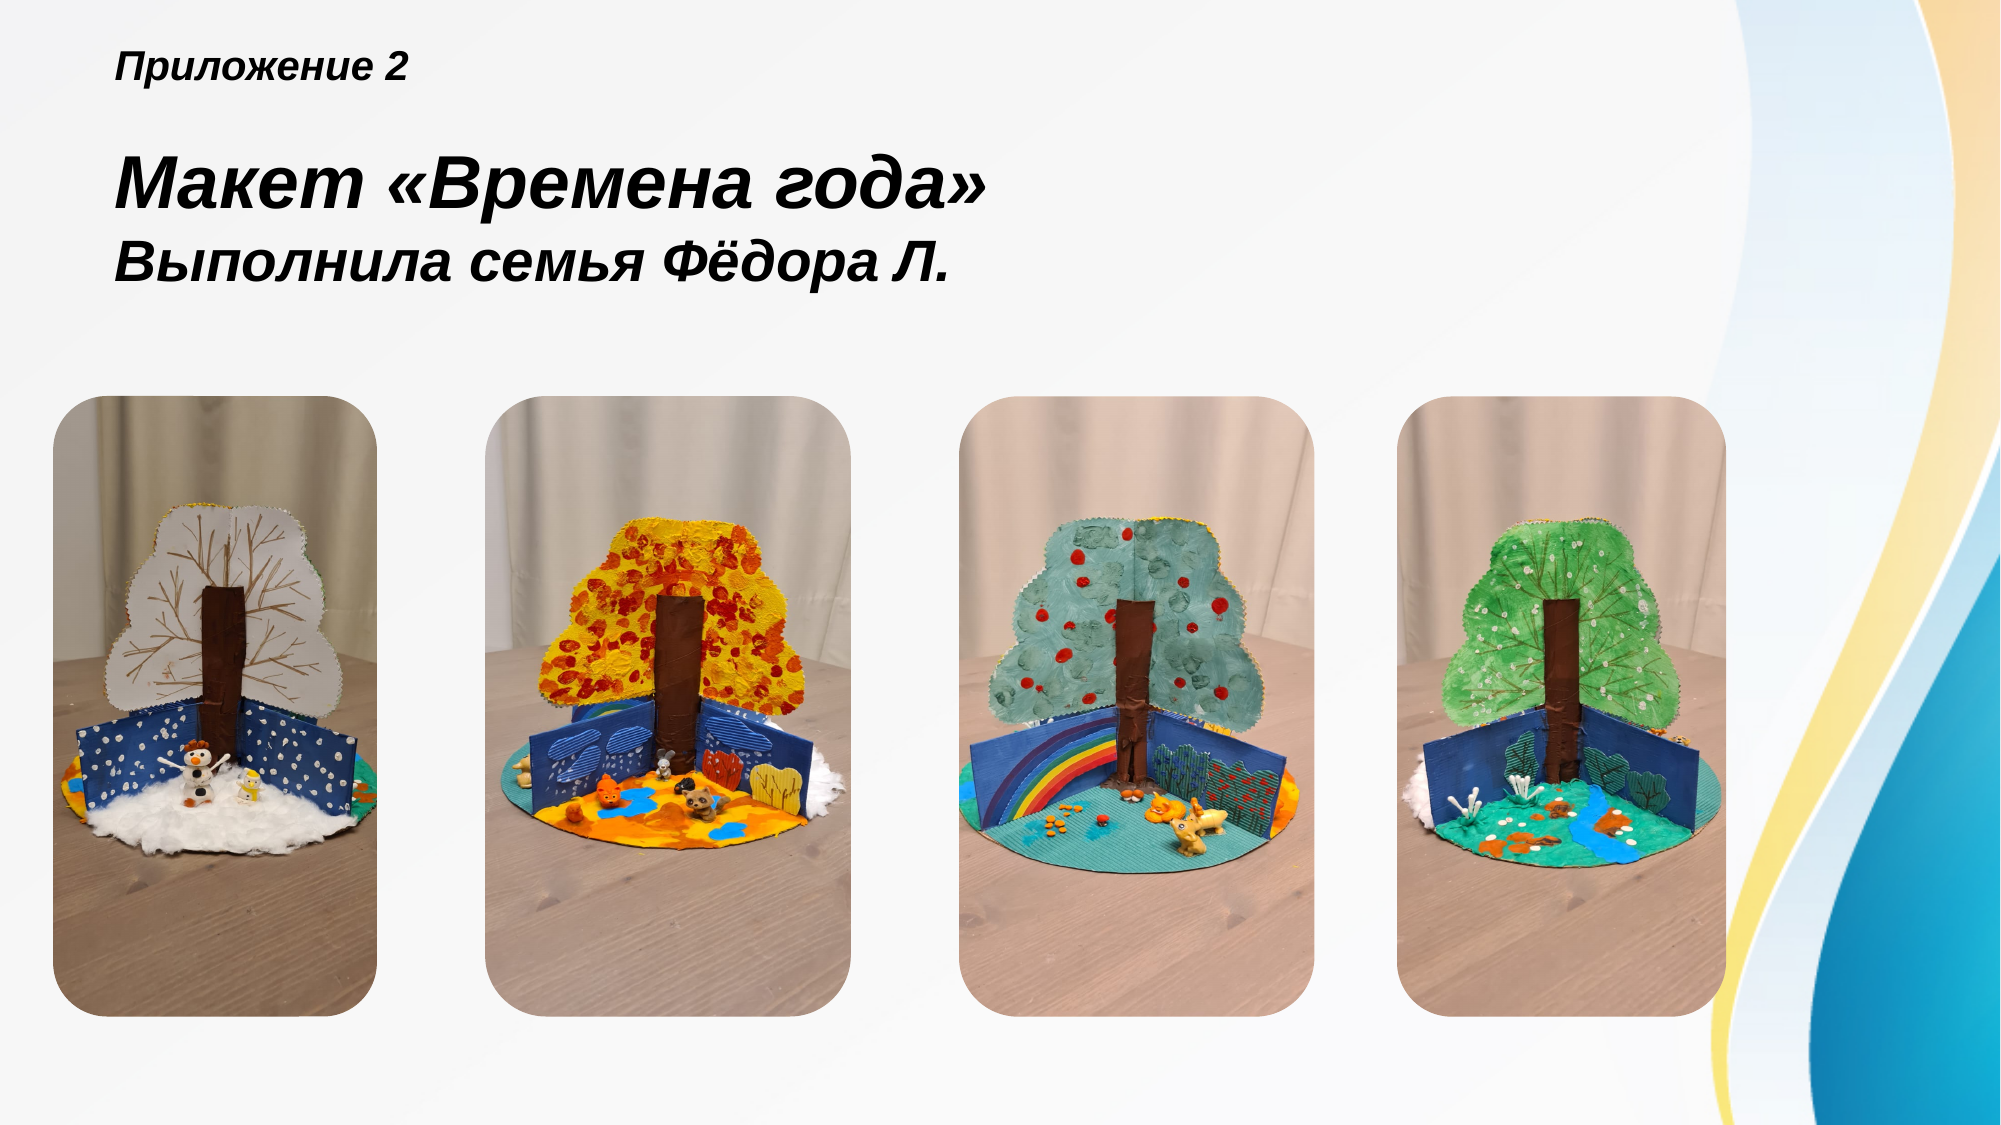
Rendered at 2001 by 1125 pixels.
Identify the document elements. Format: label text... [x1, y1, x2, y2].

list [485, 396, 851, 1017]
text_box Приложение 2 Макет «Времена года» Выполнила семья Фёдора Л. [99, 31, 1005, 346]
picture [0, 0, 2001, 1125]
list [53, 395, 377, 1017]
